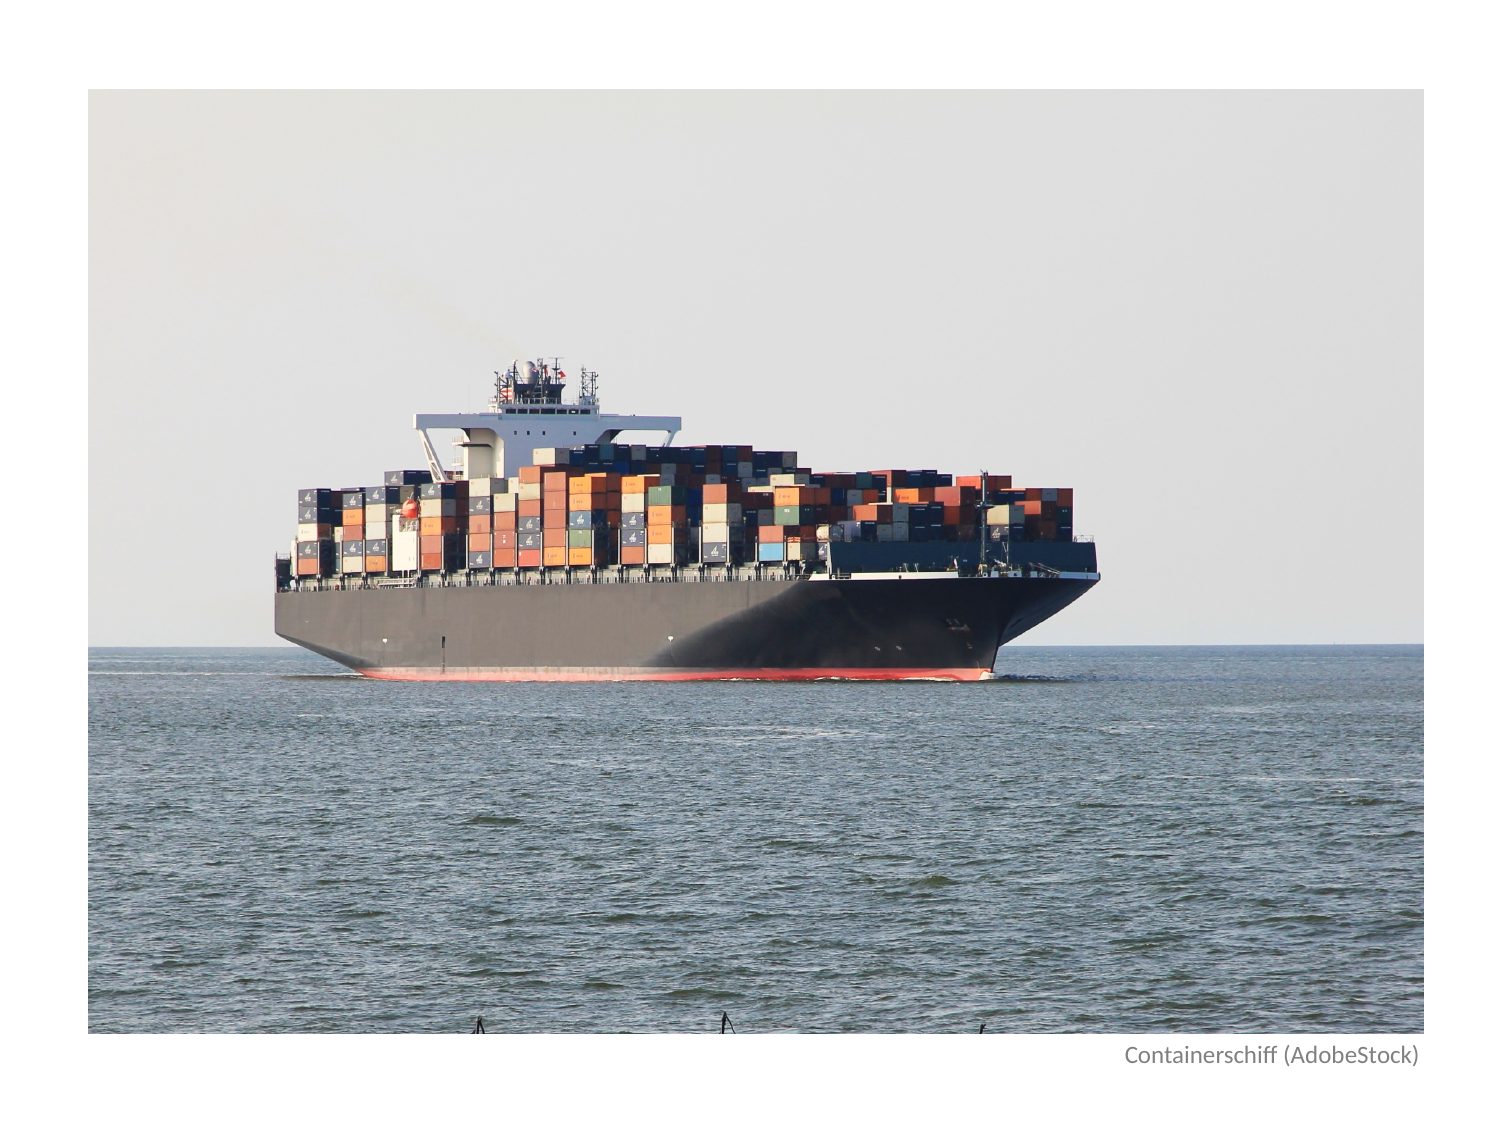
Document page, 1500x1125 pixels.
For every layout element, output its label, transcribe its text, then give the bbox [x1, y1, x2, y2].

text_box Containerschiff (AdobeStock) [750, 1034, 1436, 1077]
picture [88, 89, 1424, 1034]
